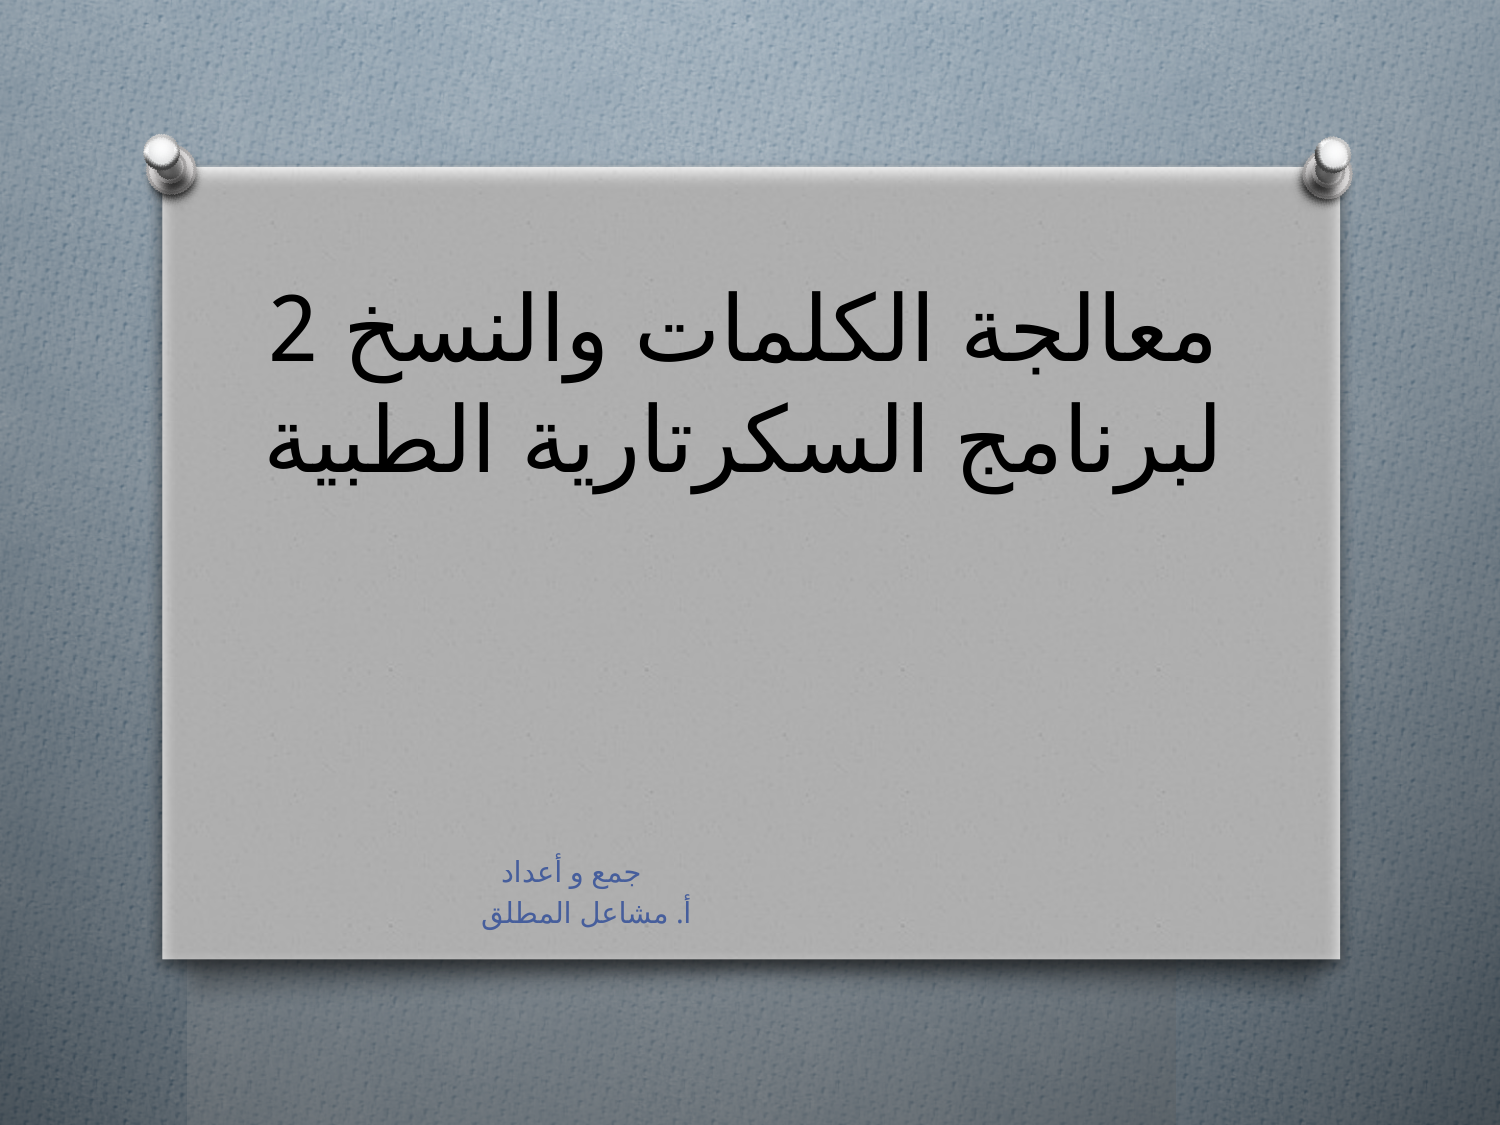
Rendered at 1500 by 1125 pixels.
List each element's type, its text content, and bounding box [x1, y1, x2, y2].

picture [1274, 109, 1396, 230]
title معالجة الكلمات والنسخ 2 لبرنامج السكرتارية الطبية [242, 219, 1247, 811]
subtitle جمع و أعداد أ. مشاعل المطلق [194, 846, 934, 938]
picture [112, 100, 235, 224]
